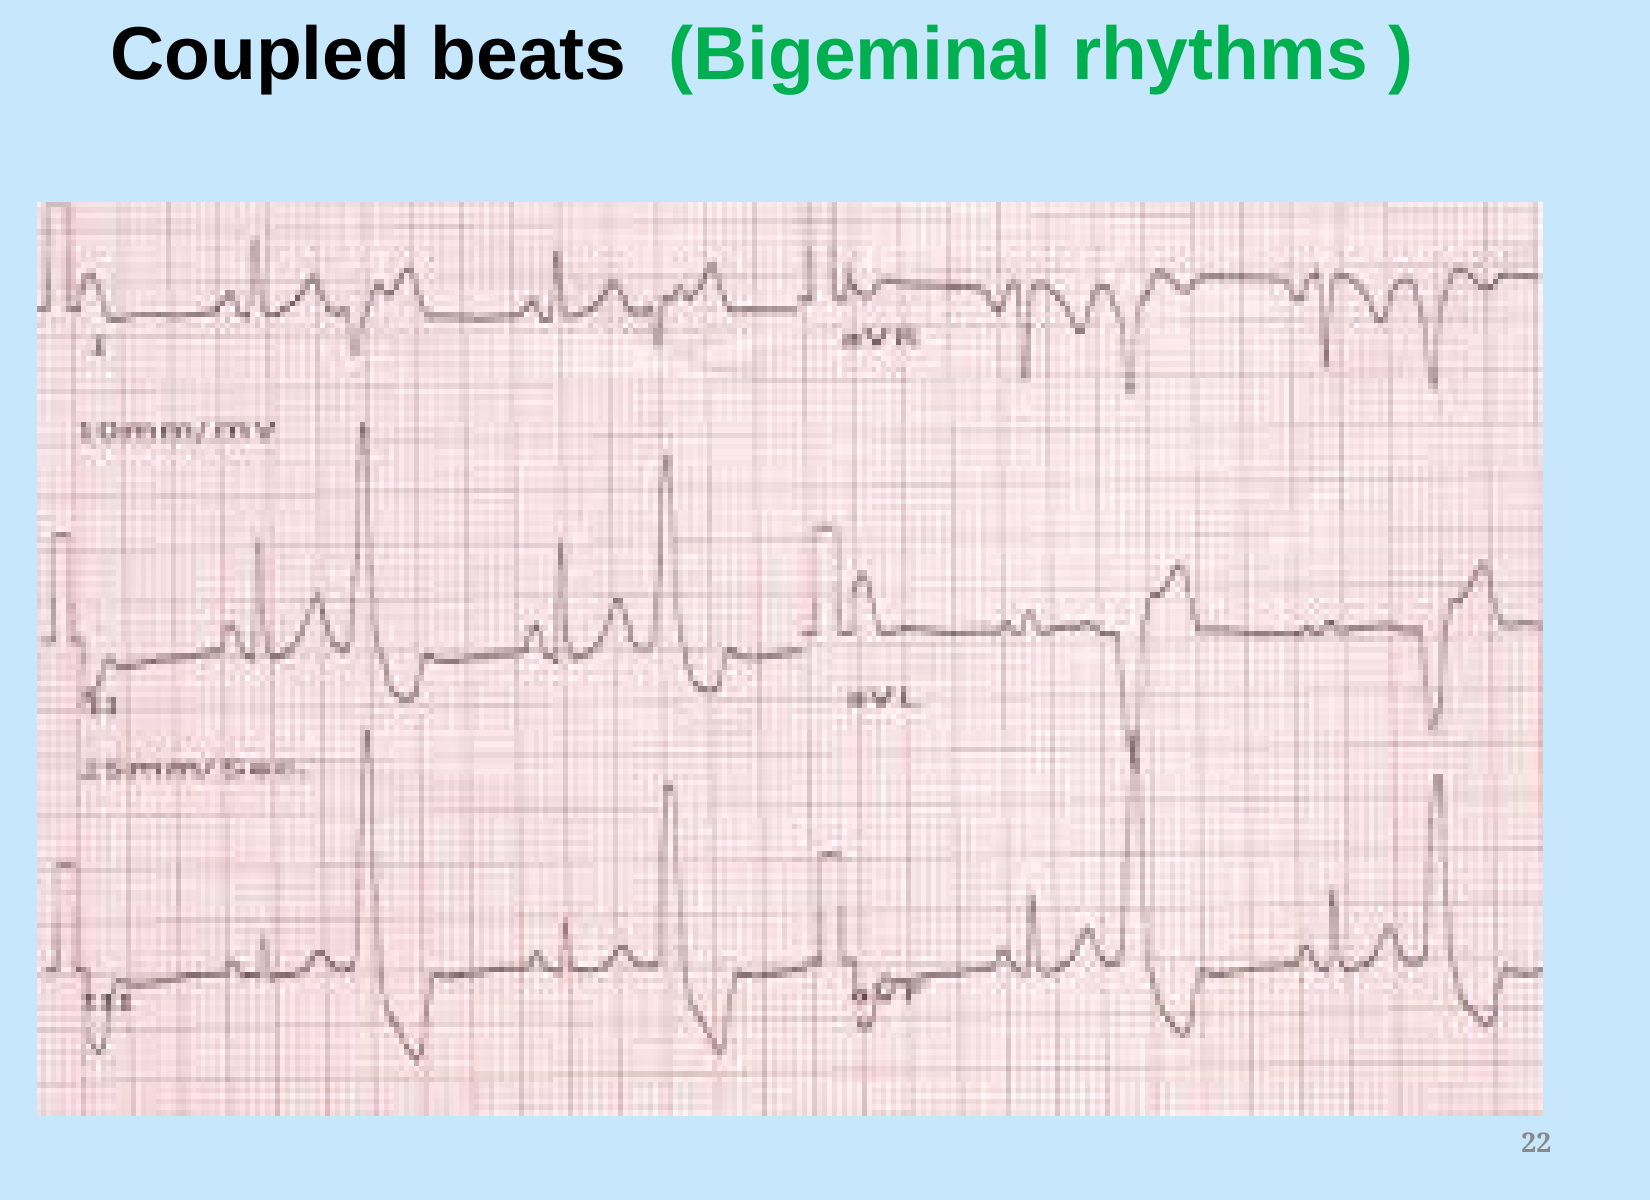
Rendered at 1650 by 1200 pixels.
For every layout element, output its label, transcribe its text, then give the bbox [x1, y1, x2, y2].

slide_number 22 [1182, 1112, 1568, 1176]
text_box Coupled beats (Bigeminal rhythms ) [62, 0, 1463, 102]
picture [37, 202, 1543, 1116]
